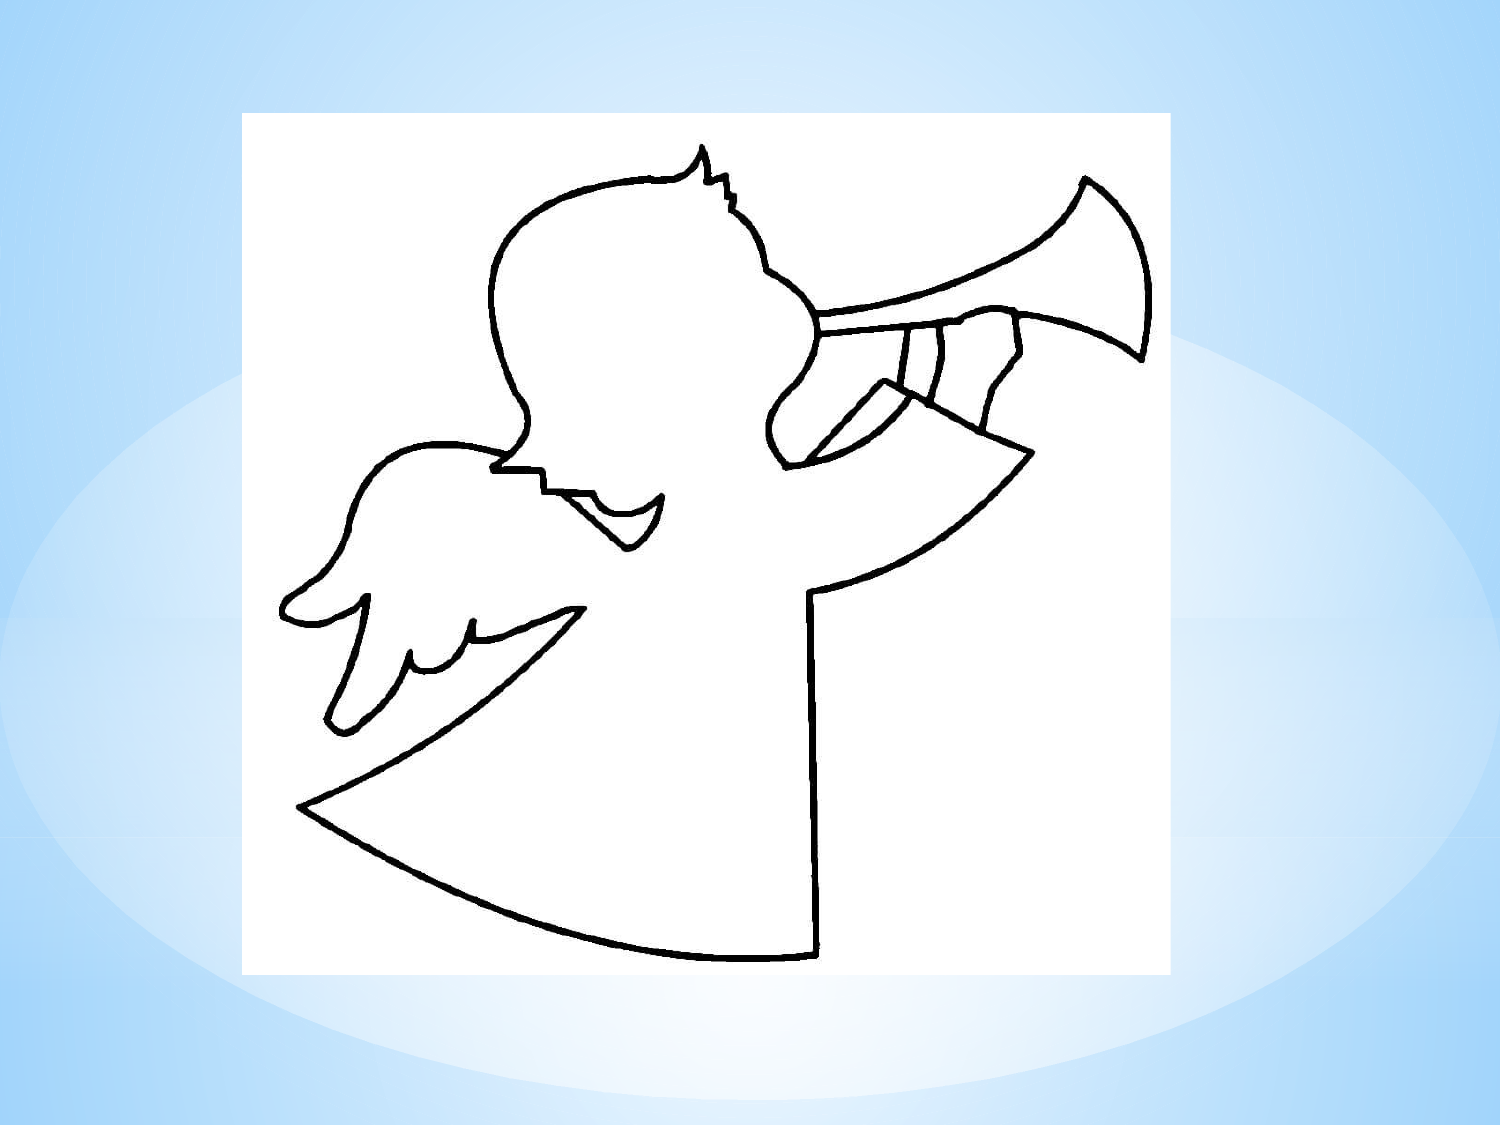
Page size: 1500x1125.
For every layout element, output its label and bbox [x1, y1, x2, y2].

picture [241, 113, 1171, 975]
